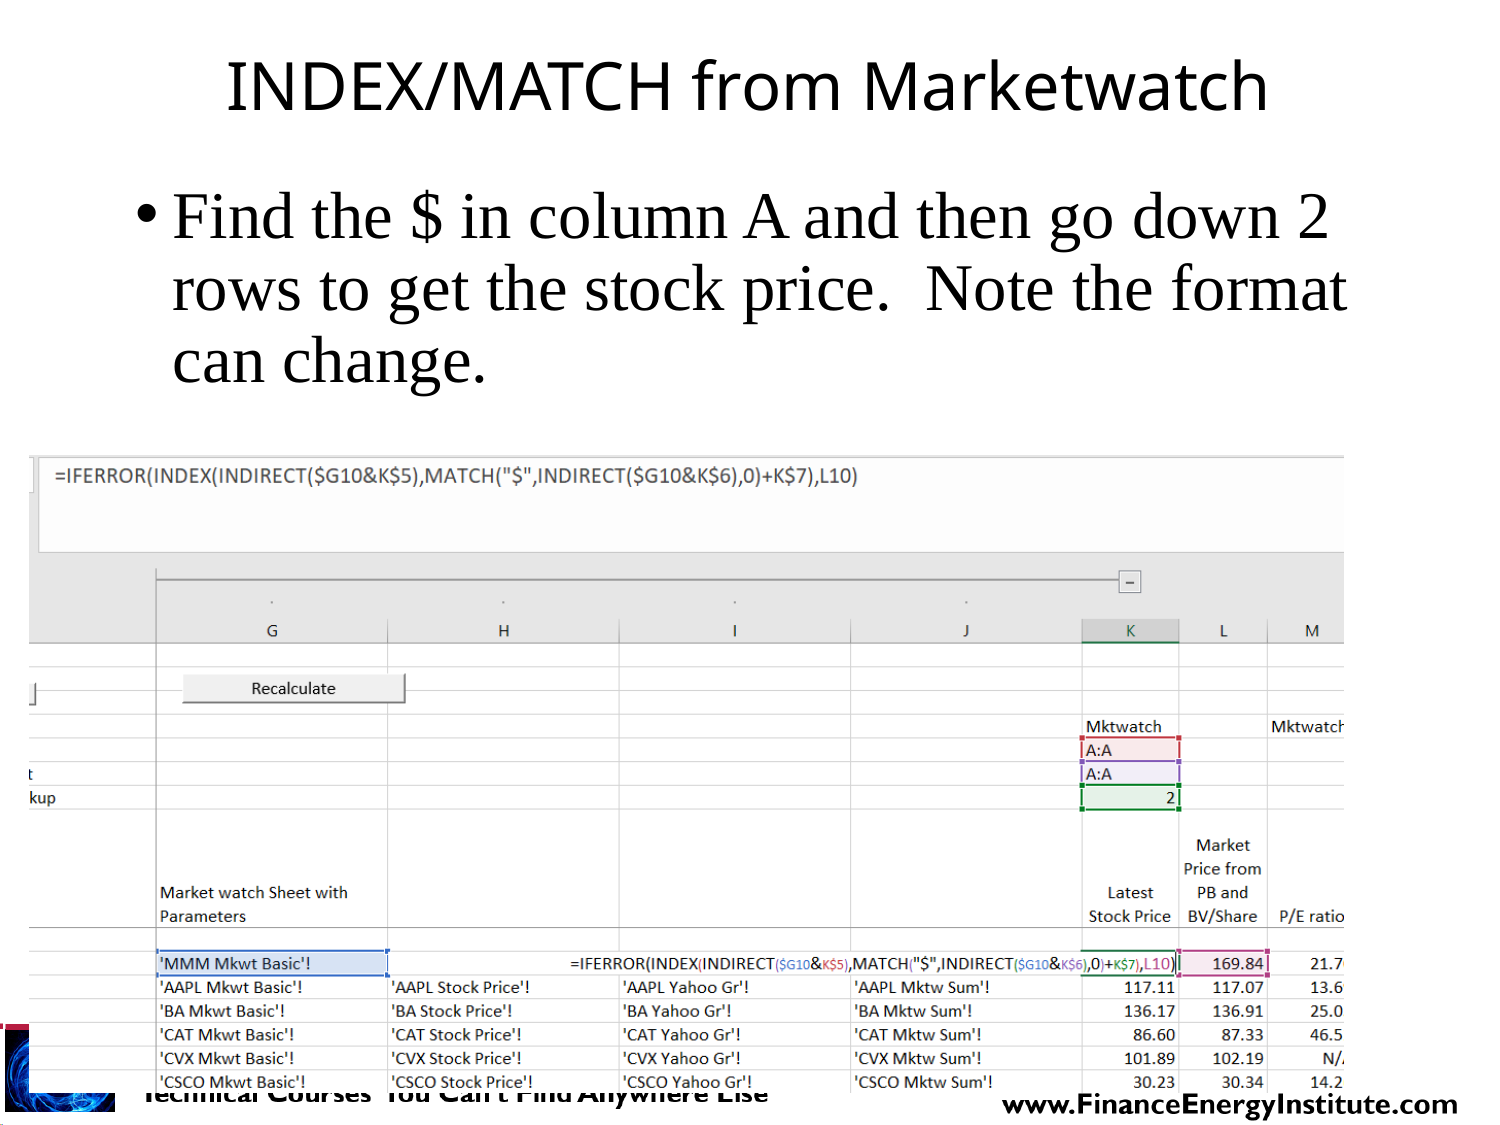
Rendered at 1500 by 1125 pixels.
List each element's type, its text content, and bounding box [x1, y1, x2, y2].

list Find the $ in column A and then go down 2 rows to get the stock price. Note the format can change. [120, 173, 1417, 980]
title INDEX/MATCH from Marketwatch [120, 32, 1378, 146]
picture [0, 455, 1467, 1125]
